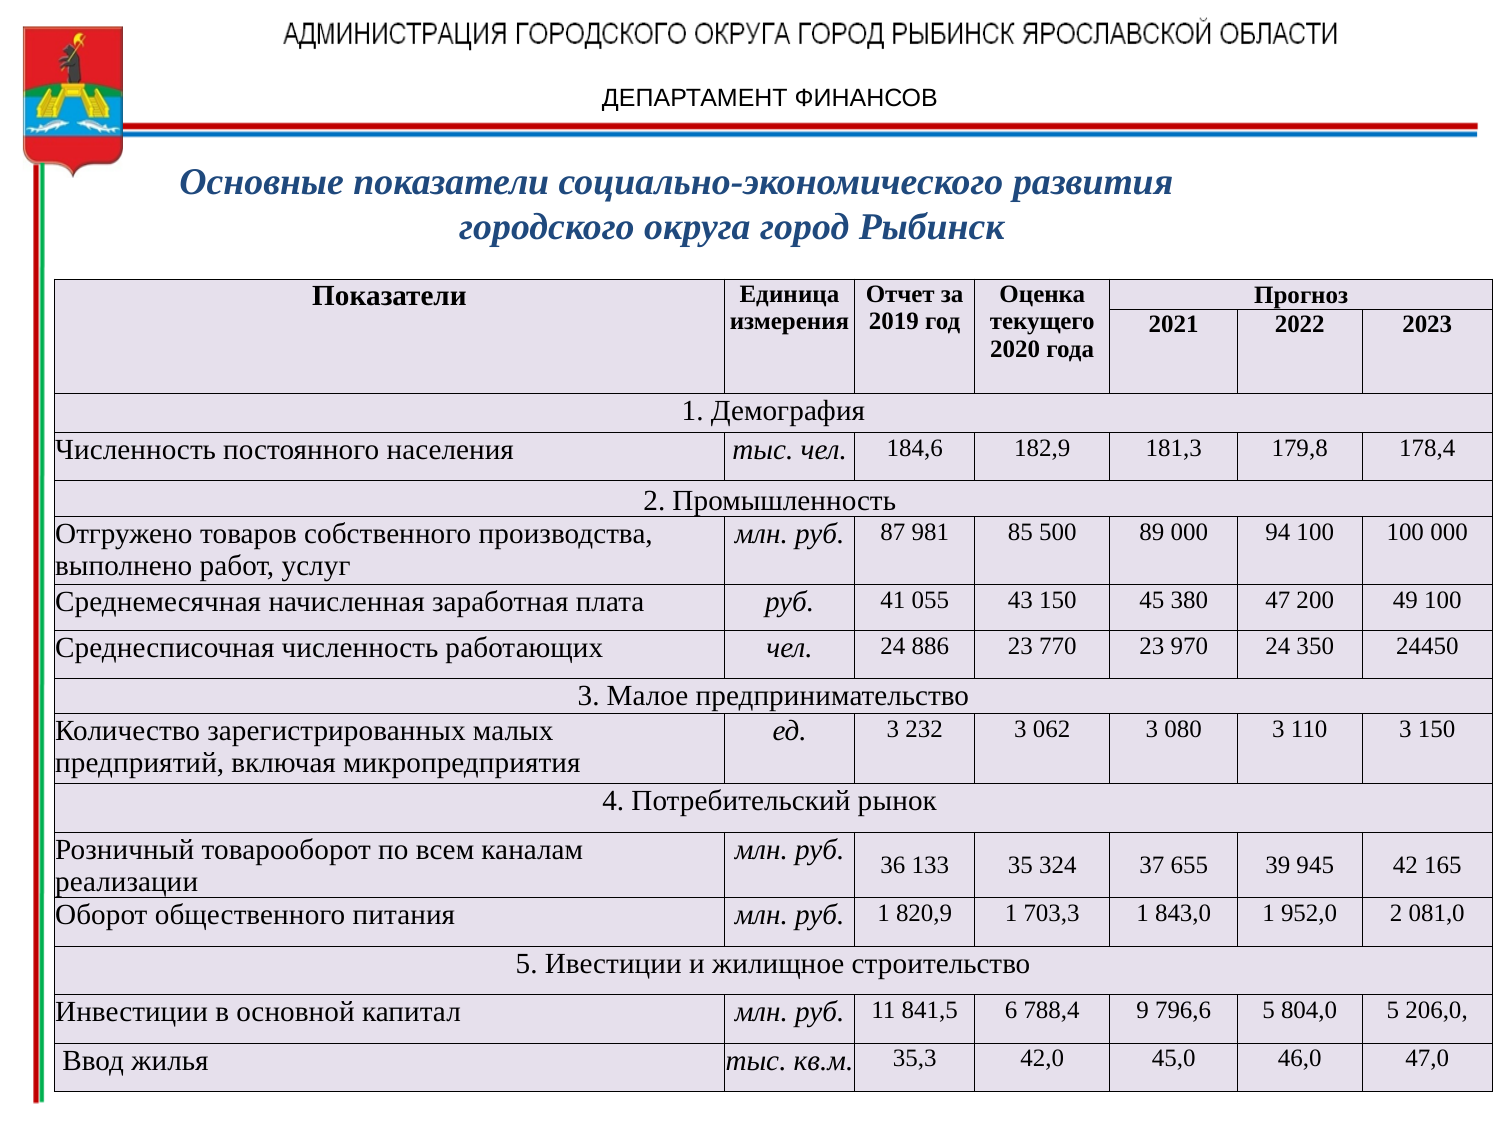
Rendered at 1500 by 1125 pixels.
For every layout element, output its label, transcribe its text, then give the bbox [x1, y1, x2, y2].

table_cell Оборот общественного питания [55, 898, 724, 946]
table_cell 1. Демография [55, 394, 1492, 432]
table_cell 24 350 [1238, 631, 1362, 678]
table_cell чел. [725, 631, 854, 678]
table_cell тыс. кв.м. [725, 1044, 854, 1091]
table_cell 2023 [1363, 310, 1492, 393]
table_cell млн. руб. [725, 898, 854, 946]
table_cell 181,3 [1110, 433, 1237, 480]
table_cell 41 055 [855, 585, 974, 630]
table_cell Количество зарегистрированных малых предприятий, включая микропредприятия [55, 714, 724, 783]
table_cell 45,0 [1110, 1044, 1237, 1091]
table_header Единица измерения [725, 280, 854, 393]
table_cell Среднесписочная численность работающих [55, 631, 724, 678]
table_cell 2. Промышленность [55, 481, 1492, 516]
table_cell 37 655 [1110, 833, 1237, 897]
table_cell млн. руб. [725, 833, 854, 897]
table_cell 35,3 [855, 1044, 974, 1091]
table_cell 2022 [1238, 310, 1362, 393]
table_cell 43 150 [975, 585, 1109, 630]
table_cell 2 081,0 [1363, 898, 1492, 946]
table_cell Ввод жилья [55, 1044, 724, 1091]
table_cell 4. Потребительский рынок [55, 784, 1492, 832]
table_cell 36 133 [855, 833, 974, 897]
table_cell 24450 [1363, 631, 1492, 678]
table_cell млн. руб. [725, 995, 854, 1043]
table_cell 49 100 [1363, 585, 1492, 630]
table_cell 47,0 [1363, 1044, 1492, 1091]
table_cell 42 165 [1363, 833, 1492, 897]
table_cell 9 796,6 [1110, 995, 1237, 1043]
table_cell Численность постоянного населения [55, 433, 724, 480]
table_cell 42,0 [975, 1044, 1109, 1091]
table_cell Инвестиции в основной капитал [55, 995, 724, 1043]
table_cell Розничный товарооборот по всем каналам реализации [55, 833, 724, 897]
table_cell 24 886 [855, 631, 974, 678]
table_header Прогноз [1110, 280, 1492, 309]
table_cell 178,4 [1363, 433, 1492, 480]
table_cell 45 380 [1110, 585, 1237, 630]
table_cell 5. Ивестиции и жилищное строительство [55, 947, 1492, 994]
table_cell 3 150 [1363, 714, 1492, 783]
table_cell млн. руб. [725, 517, 854, 584]
table_cell Среднемесячная начисленная заработная плата [55, 585, 724, 630]
picture [0, 0, 1500, 1125]
table_cell руб. [725, 585, 854, 630]
table_header Показатели [55, 280, 724, 393]
table_cell 11 841,5 [855, 995, 974, 1043]
table_cell 100 000 [1363, 517, 1492, 584]
table_cell 87 981 [855, 517, 974, 584]
table_cell 39 945 [1238, 833, 1362, 897]
table_cell ед. [725, 714, 854, 783]
table_cell 184,6 [855, 433, 974, 480]
table_cell 46,0 [1238, 1044, 1362, 1091]
table_cell 2021 [1110, 310, 1237, 393]
table_cell 182,9 [975, 433, 1109, 480]
table_cell 5 206,0, [1363, 995, 1492, 1043]
title Основные показатели социально-экономического развития городского округа город Рыбинск [0, 148, 1483, 256]
table_cell 35 324 [975, 833, 1109, 897]
text_box ДЕПАРТАМЕНТ ФИНАНСОВ [537, 73, 1010, 119]
table_cell 23 770 [975, 631, 1109, 678]
table_cell 23 970 [1110, 631, 1237, 678]
table_cell 89 000 [1110, 517, 1237, 584]
table_cell 47 200 [1238, 585, 1362, 630]
table_cell 3 062 [975, 714, 1109, 783]
table_header Оценка текущего 2020 года [975, 280, 1109, 393]
table_cell 1 820,9 [855, 898, 974, 946]
table_cell 1 843,0 [1110, 898, 1237, 946]
table_cell 179,8 [1238, 433, 1362, 480]
table_cell 3 080 [1110, 714, 1237, 783]
table_cell 1 703,3 [975, 898, 1109, 946]
table_header Отчет за 2019 год [855, 280, 974, 393]
table_cell 94 100 [1238, 517, 1362, 584]
table_cell 1 952,0 [1238, 898, 1362, 946]
table_cell тыс. чел. [725, 433, 854, 480]
table_cell 3 232 [855, 714, 974, 783]
table_cell 3 110 [1238, 714, 1362, 783]
table_cell Отгружено товаров собственного производства, выполнено работ, услуг [55, 517, 724, 584]
table_cell 5 804,0 [1238, 995, 1362, 1043]
table_cell 6 788,4 [975, 995, 1109, 1043]
table_cell 3. Малое предпринимательство [55, 679, 1492, 713]
table_cell 85 500 [975, 517, 1109, 584]
